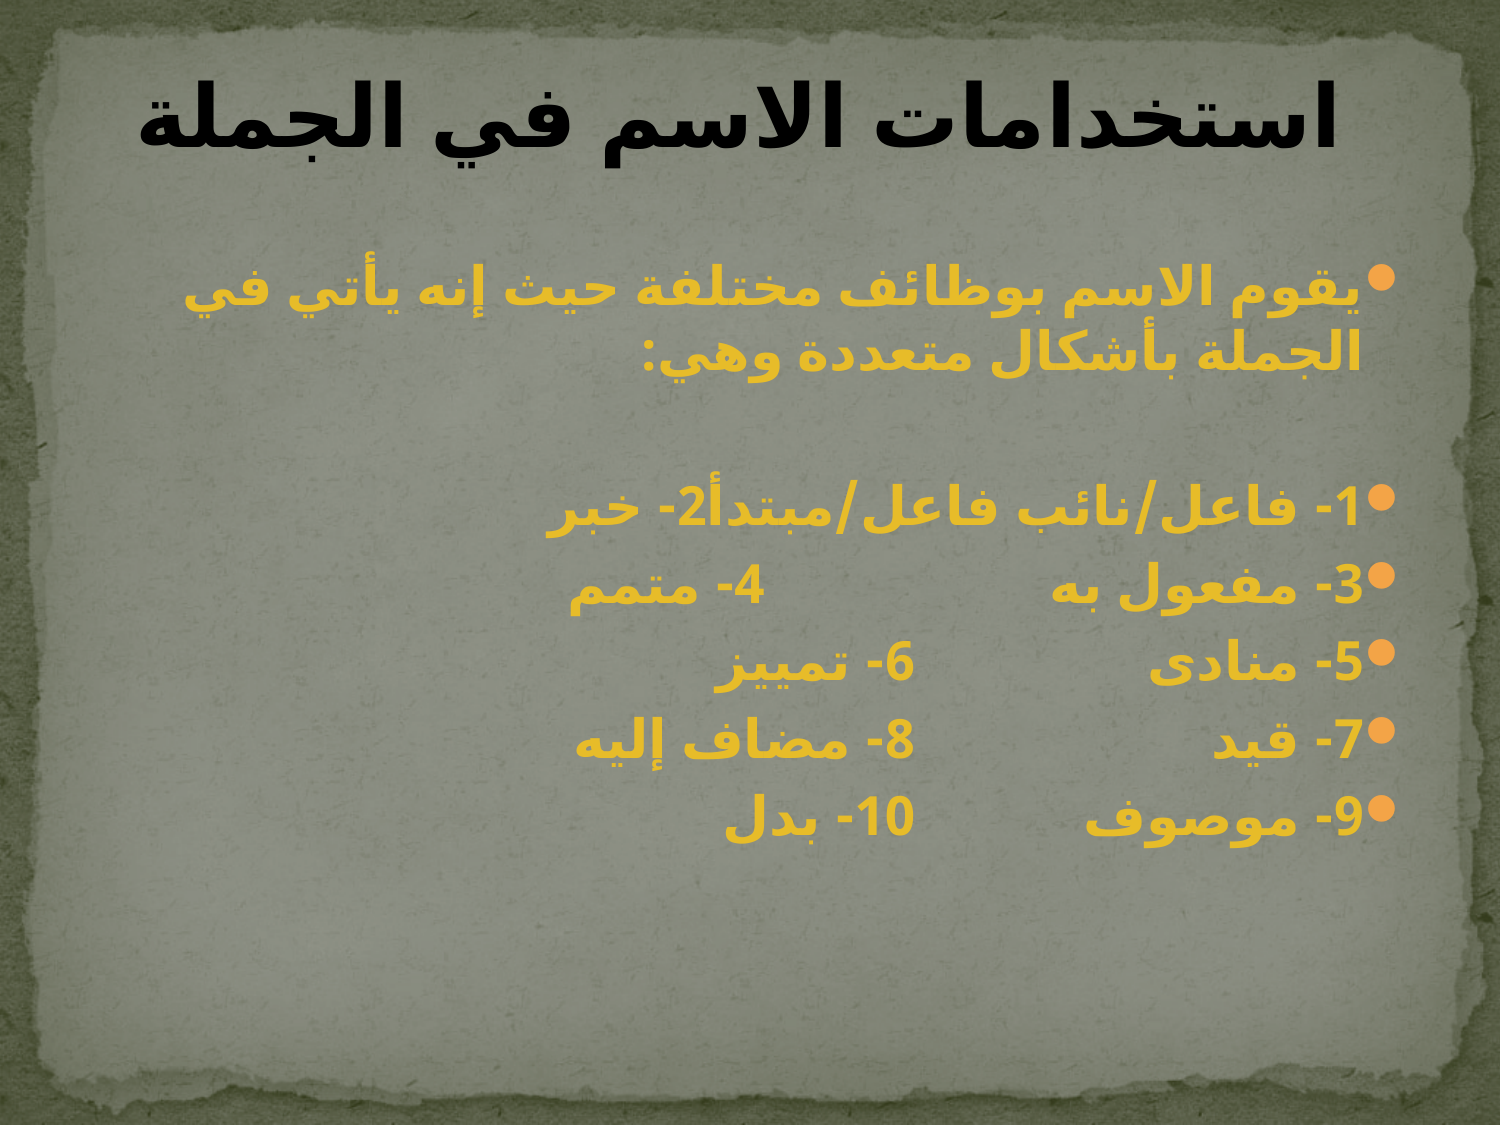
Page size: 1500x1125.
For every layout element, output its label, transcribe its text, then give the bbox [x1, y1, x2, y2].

title استخدامات الاسم في الجملة [74, 48, 1425, 173]
list يقوم الاسم بوظائف مختلفة حيث إنه يأتي في الجملة بأشكال متعددة وهي: 1- فاعل/نائب فاعل/مبتدأ 2- خبر 3- مفعول به 4- متمم 5- منادى 6- تمييز 7- قيد 8- مضاف إليه 9- موصوف 10- بدل [75, 243, 1425, 1083]
